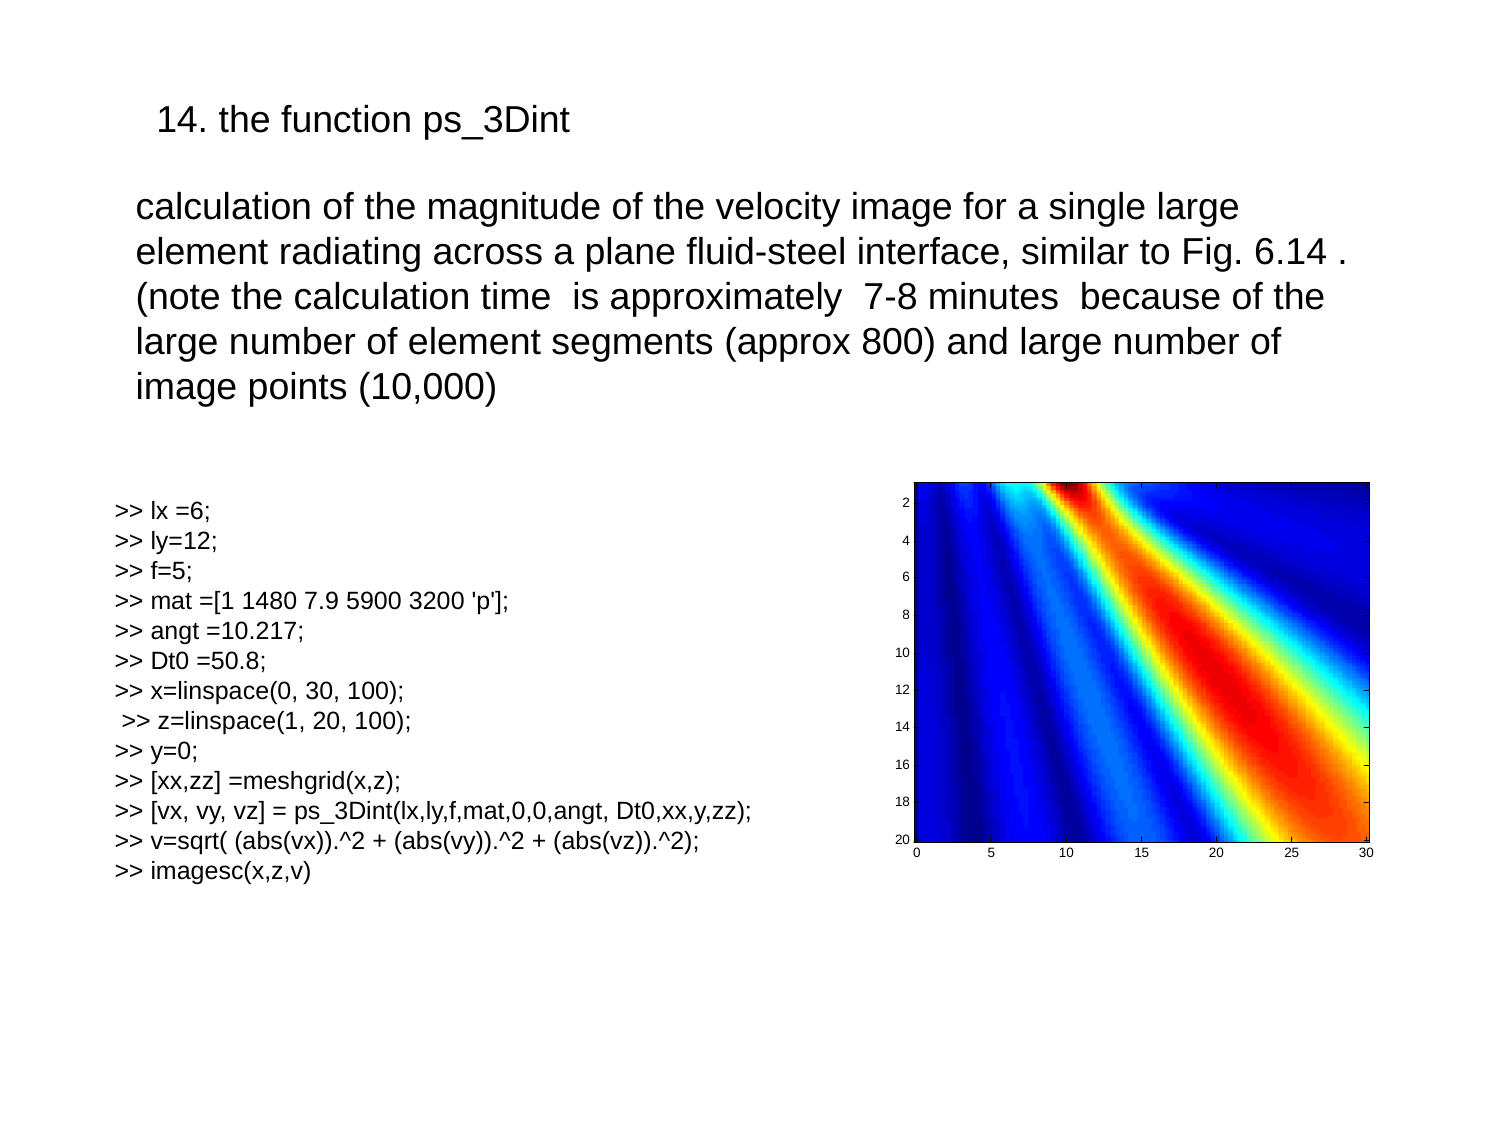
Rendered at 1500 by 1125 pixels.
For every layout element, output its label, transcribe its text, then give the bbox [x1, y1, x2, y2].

text_box >> lx =6; >> ly=12; >> f=5; >> mat =[1 1480 7.9 5900 3200 'p']; >> angt =10.217; >> Dt0 =50.8; >> x=linspace(0, 30, 100); >> z=linspace(1, 20, 100); >> y=0; >> [xx,zz] =meshgrid(x,z); >> [vx, vy, vz] = ps_3Dint(lx,ly,f,mat,0,0,angt, Dt0,xx,y,zz); >> v=sqrt( (abs(vx)).^2 + (abs(vy)).^2 + (abs(vz)).^2); >> imagesc(x,z,v) [99, 487, 832, 892]
text_box 14. the function ps_3Dint [141, 87, 586, 148]
text_box calculation of the magnitude of the velocity image for a single large element radiating across a plane fluid-steel interface, similar to Fig. 6.14 . (note the calculation time is approximately 7-8 minutes because of the large number of element segments (approx 800) and large number of image points (10,000) [120, 174, 1388, 415]
picture [837, 449, 1426, 891]
